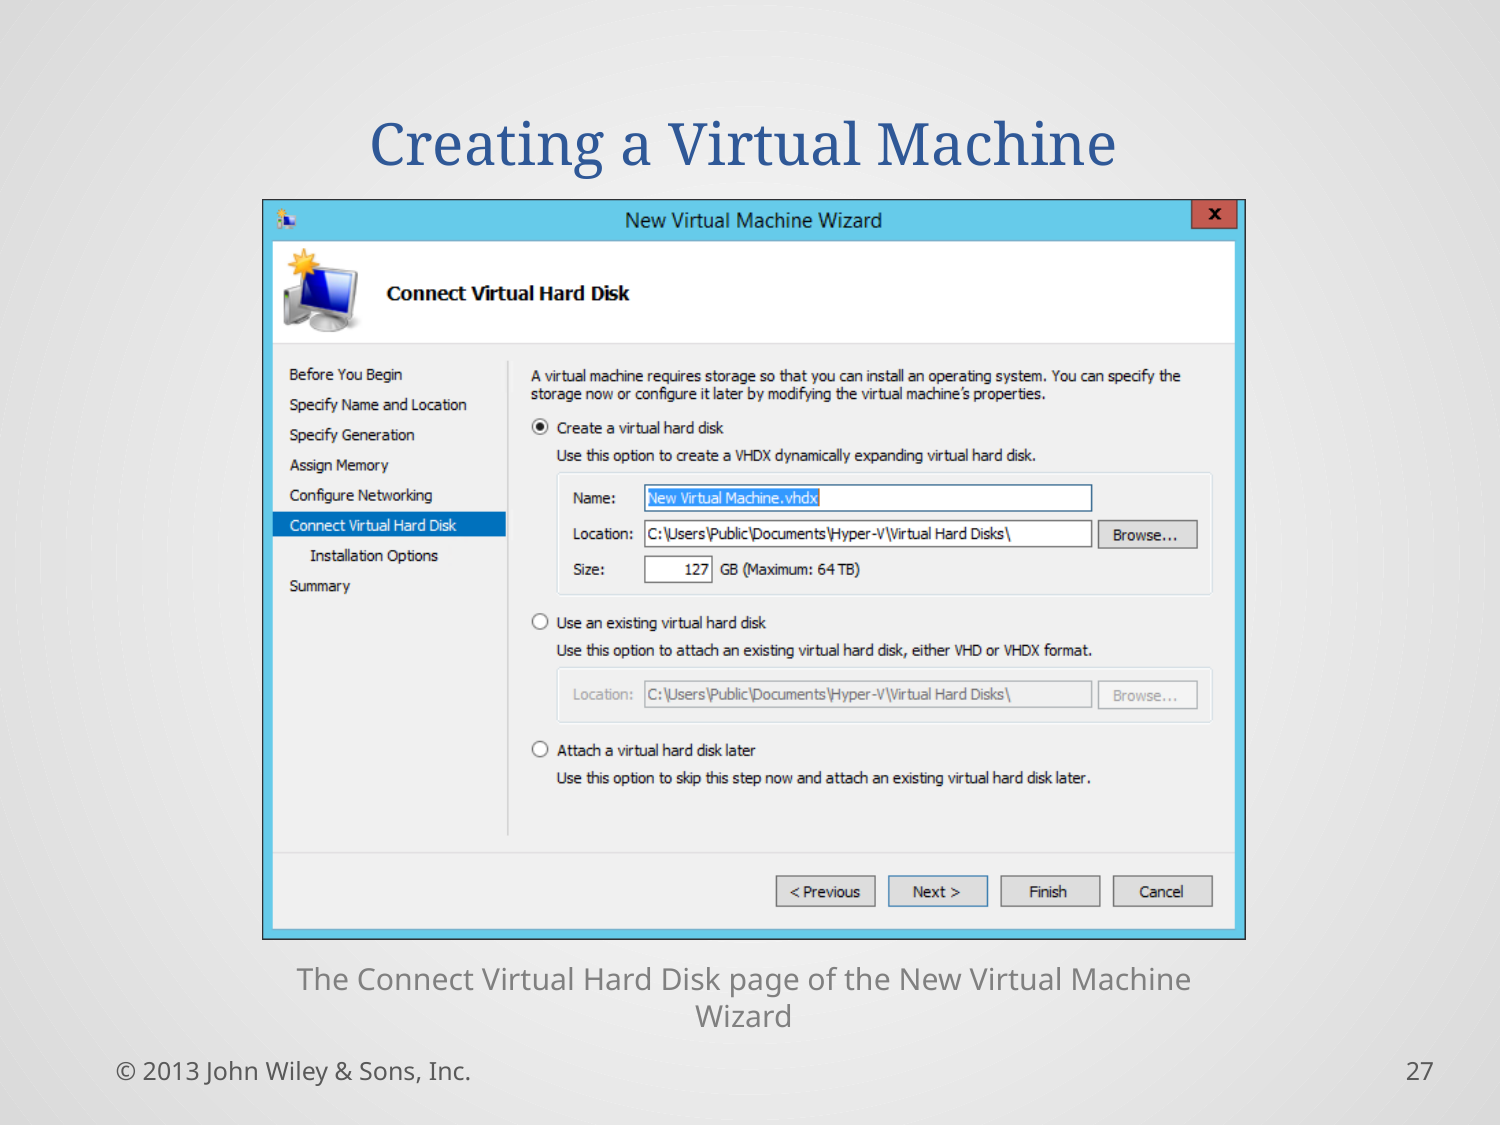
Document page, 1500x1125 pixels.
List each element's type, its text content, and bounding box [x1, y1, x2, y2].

title Creating a Virtual Machine [275, 37, 1213, 185]
list The Connect Virtual Hard Disk page of the New Virtual Machine Wizard [275, 953, 1213, 1041]
picture [262, 199, 1246, 940]
slide_number 27 [1401, 1042, 1494, 1103]
footer © 2013 John Wiley & Sons, Inc. [108, 1042, 576, 1103]
